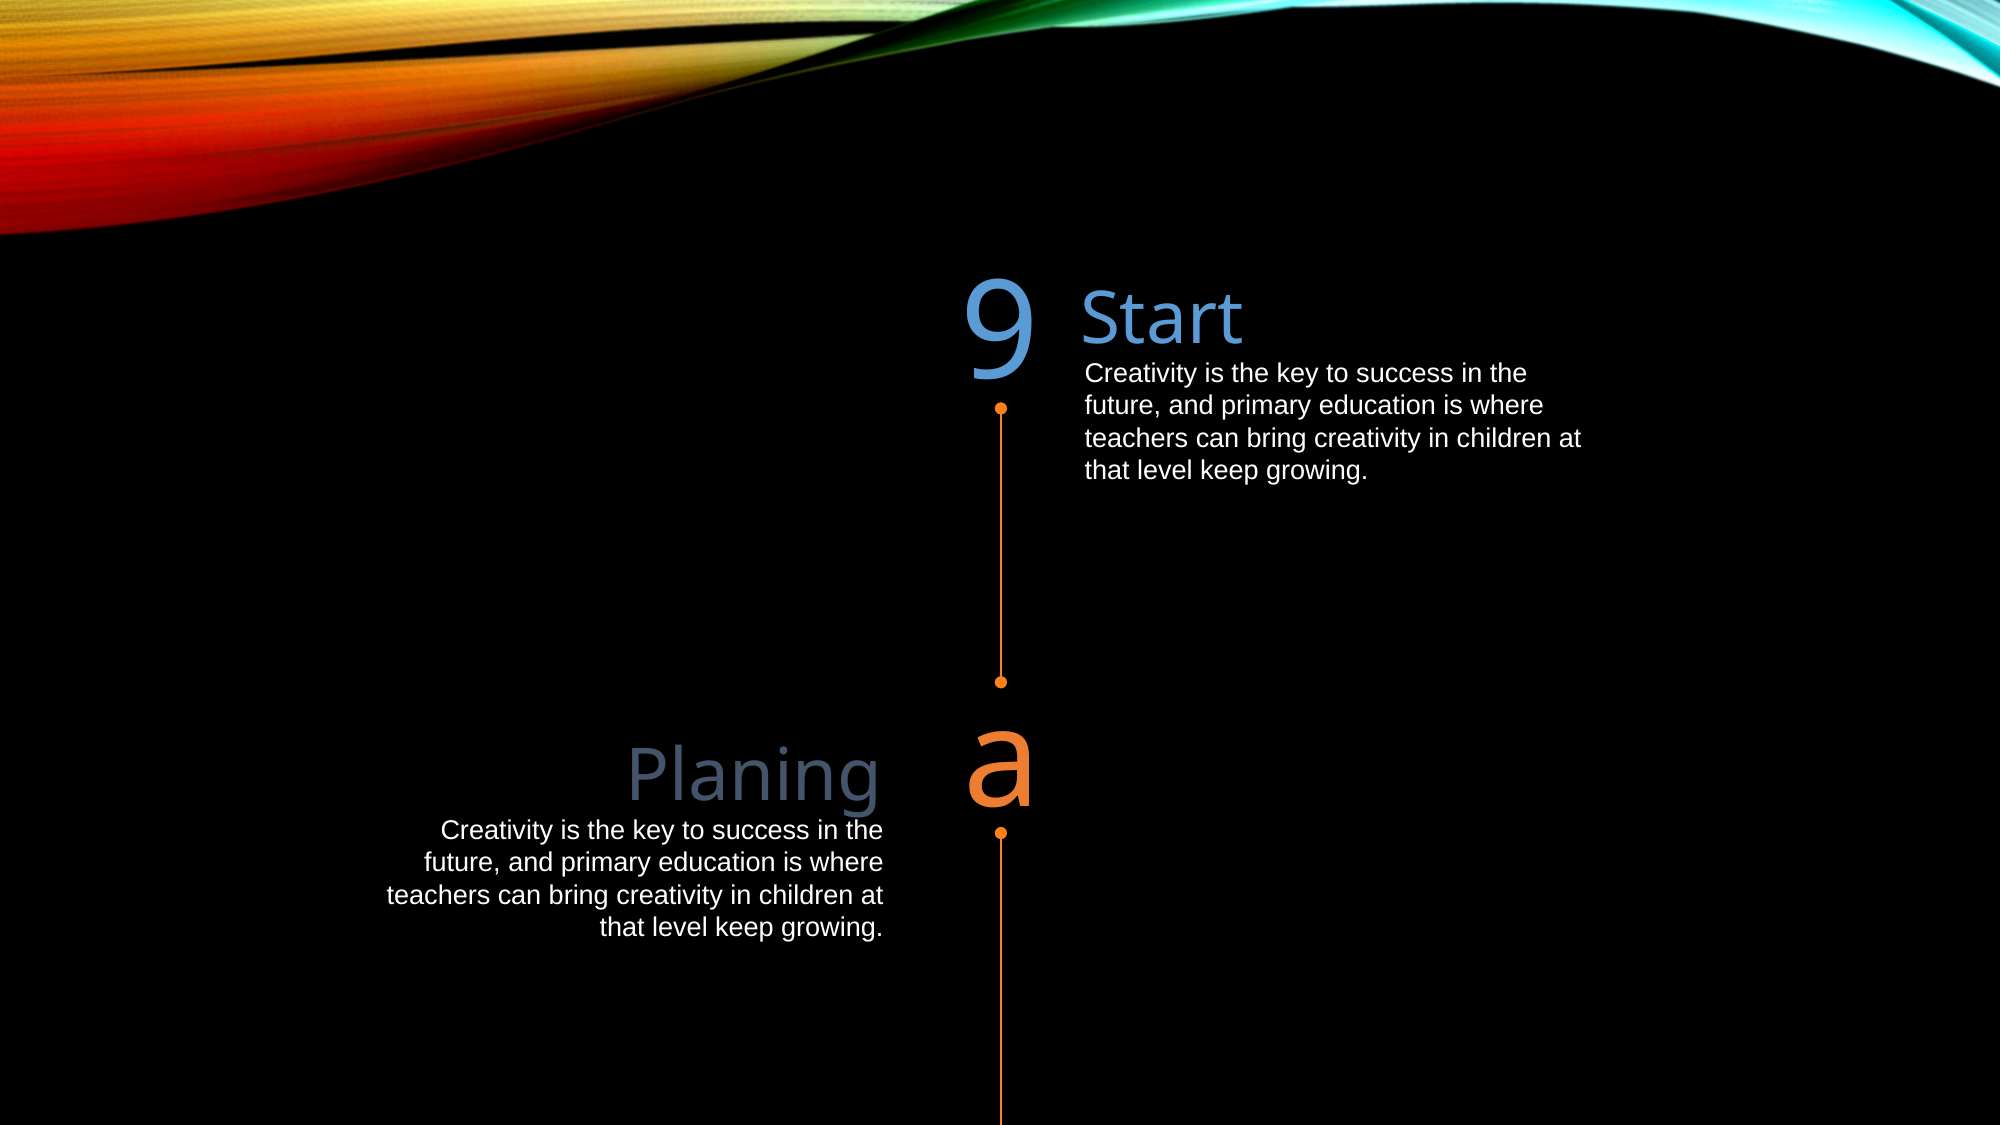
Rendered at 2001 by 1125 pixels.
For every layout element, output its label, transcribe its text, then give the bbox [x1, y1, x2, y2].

text_box Creativity is the key to success in the future, and primary education is where teachers can bring creativity in children at that level keep growing. [362, 820, 898, 958]
text_box a [948, 661, 1056, 841]
text_box Start [1065, 265, 1696, 363]
text_box Planing [267, 722, 899, 820]
picture [0, 0, 2000, 237]
text_box 9 [946, 233, 1055, 414]
text_box Creativity is the key to success in the future, and primary education is where teachers can bring creativity in children at that level keep growing. [1069, 363, 1606, 508]
